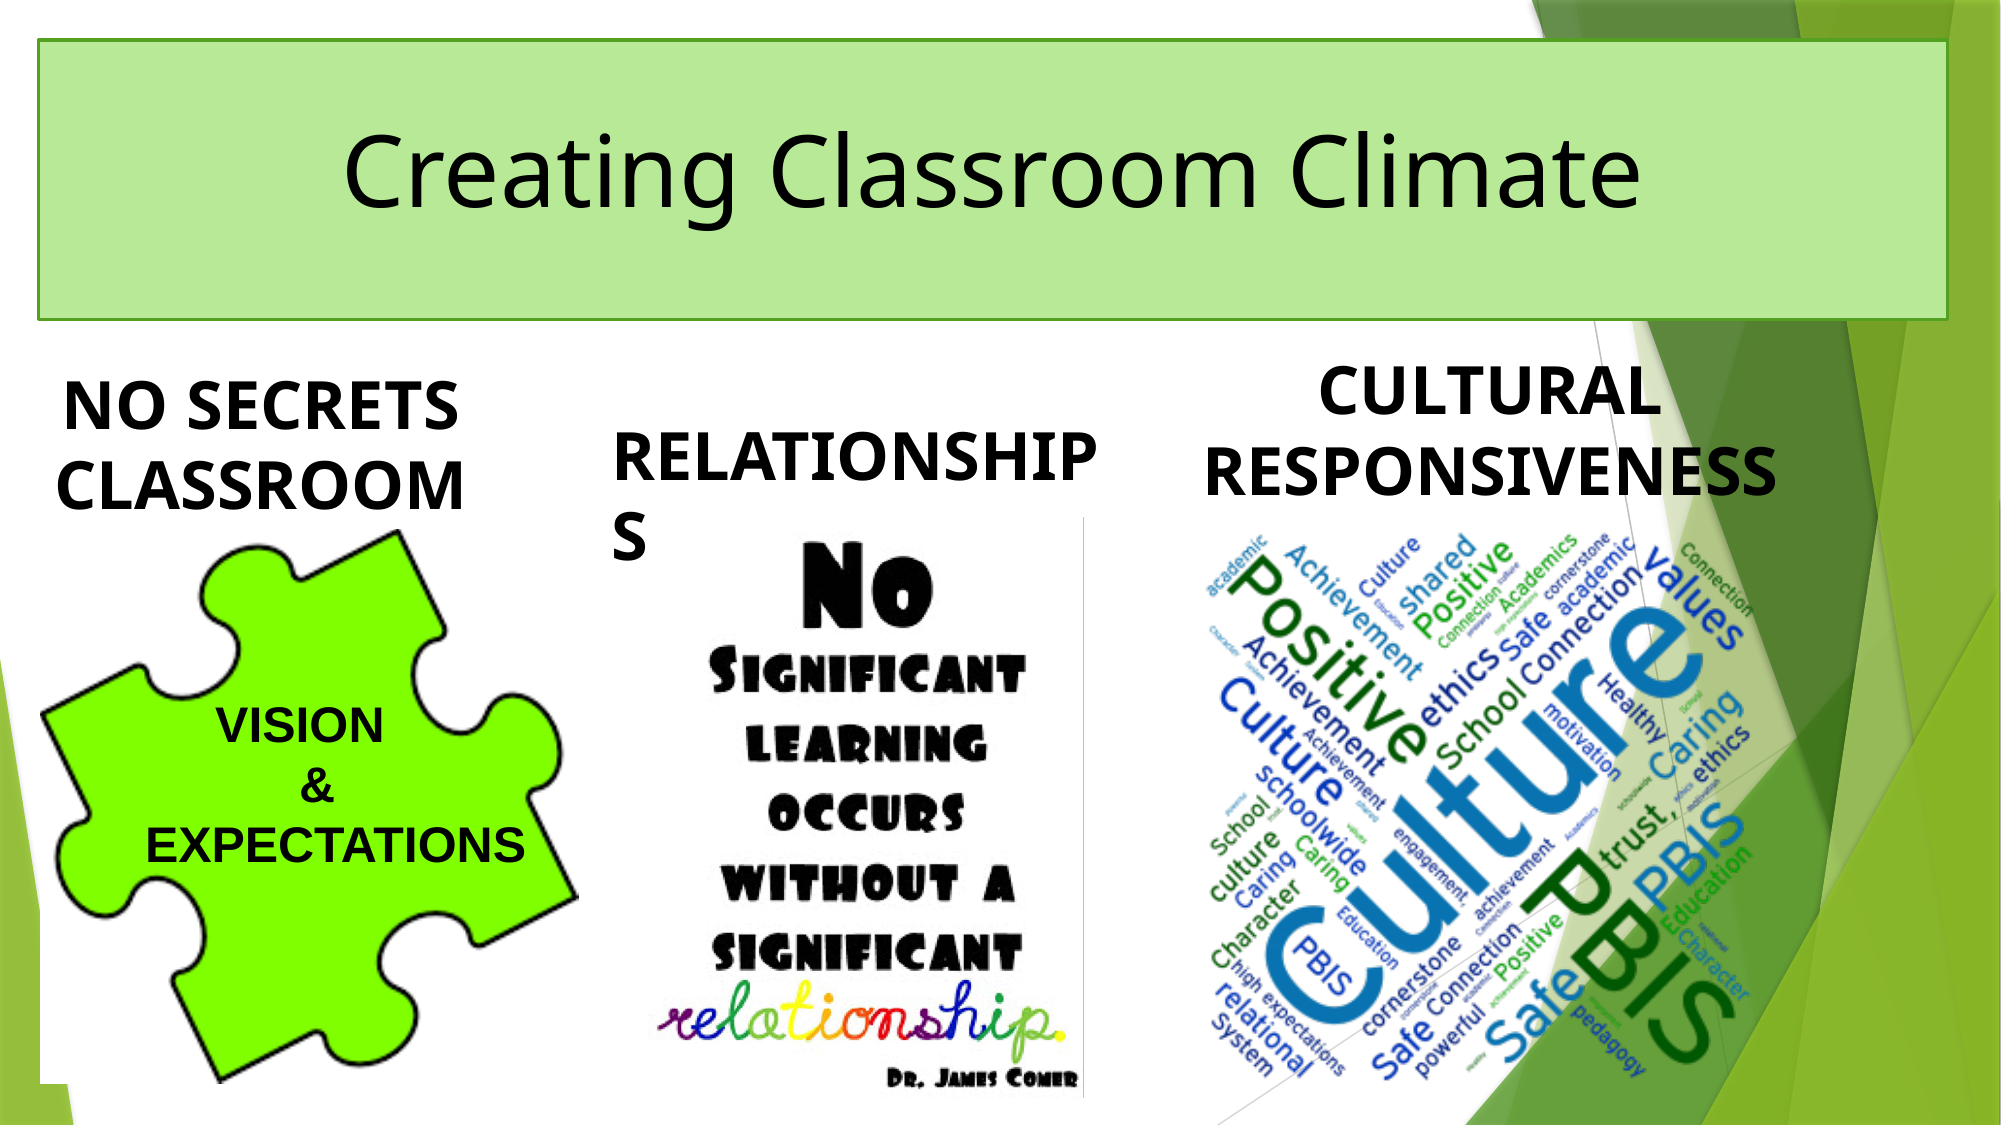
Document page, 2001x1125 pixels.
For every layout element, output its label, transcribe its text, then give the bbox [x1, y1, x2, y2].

picture [40, 529, 579, 1085]
title Creating Classroom Climate [37, 38, 1949, 321]
picture [647, 516, 1085, 1099]
list RELATIONSHIPS [596, 406, 1116, 517]
list NO SECRETS CLASSROOM [0, 355, 565, 530]
list CULTURAL RESPONSIVENESS [1147, 340, 1834, 516]
picture [1188, 515, 1771, 1099]
